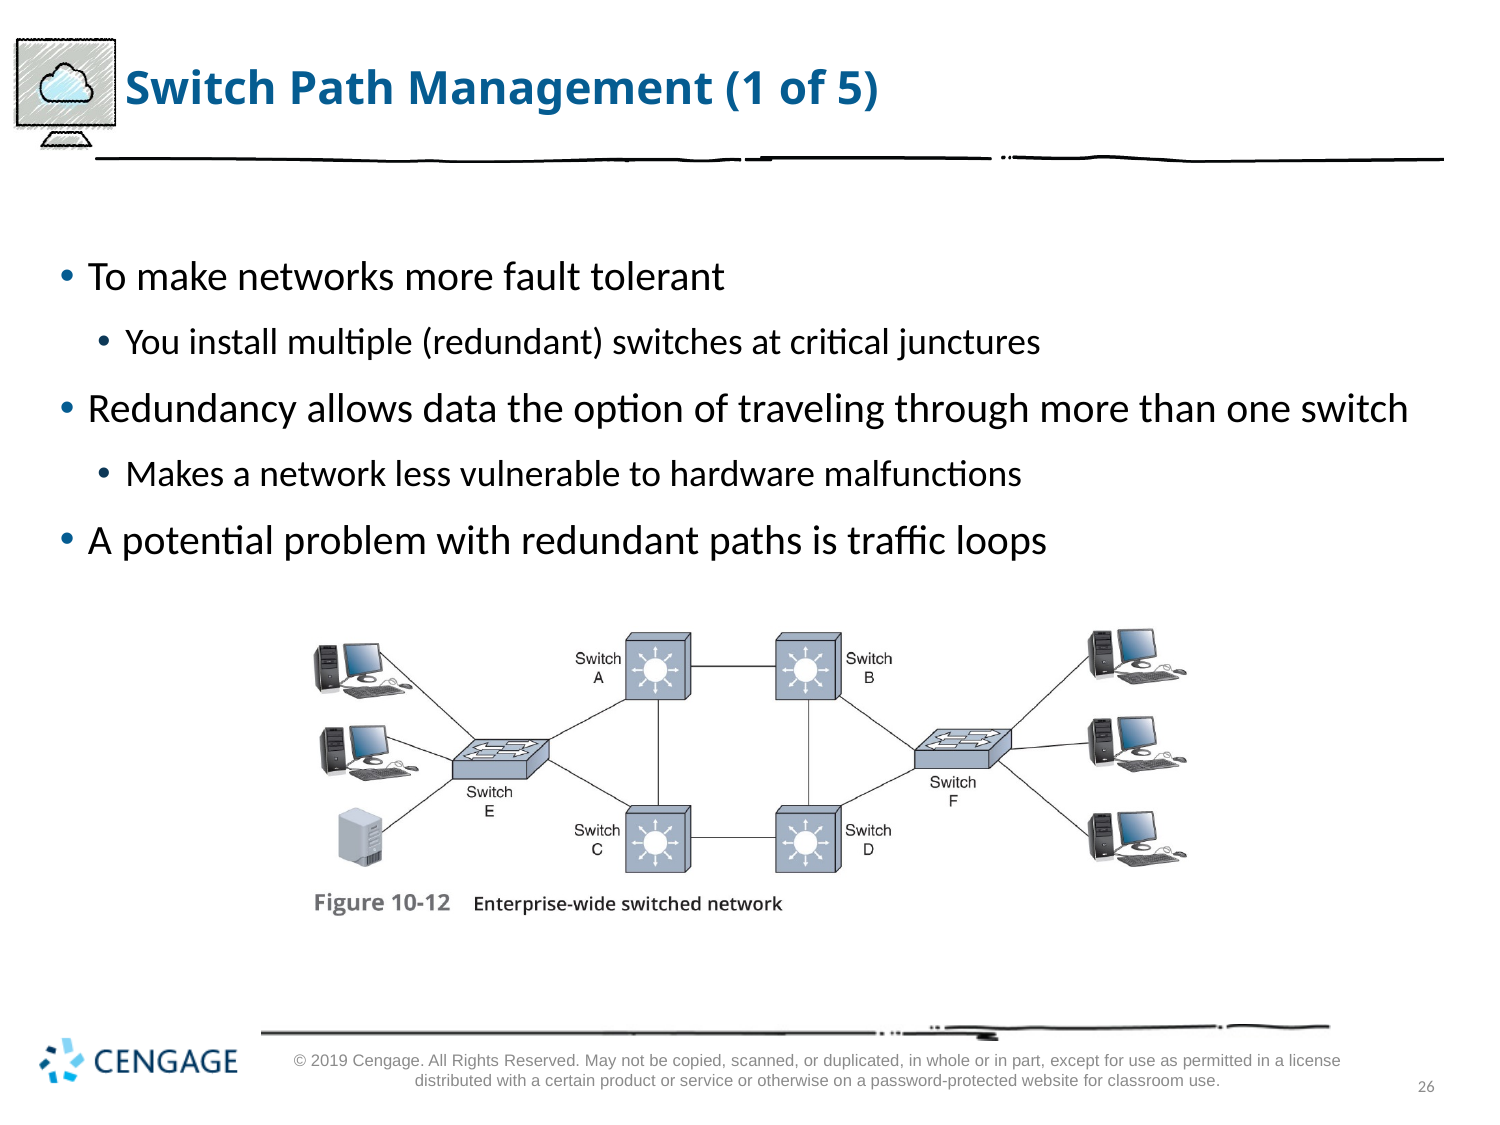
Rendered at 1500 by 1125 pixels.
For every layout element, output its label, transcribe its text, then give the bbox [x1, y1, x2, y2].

picture [95, 155, 1444, 163]
picture [261, 1024, 1331, 1041]
picture [13, 36, 117, 151]
picture [19, 1024, 250, 1096]
picture [311, 626, 1189, 919]
footer © 2019 Cengage. All Rights Reserved. May not be copied, scanned, or duplicated, in whole or in part, except for use as permitted in a license distributed with a certain product or service or otherwise on a password-protected website for classroom use. [262, 1050, 1375, 1091]
list To make networks more fault tolerant You install multiple (redundant) switches at critical junctures Redundancy allows data the option of traveling through more than one switch Makes a network less vulnerable to hardware malfunctions A potential problem with redundant paths is traffic loops [59, 252, 1441, 567]
title Switch Path Management (1 of 5) [125, 66, 1442, 116]
